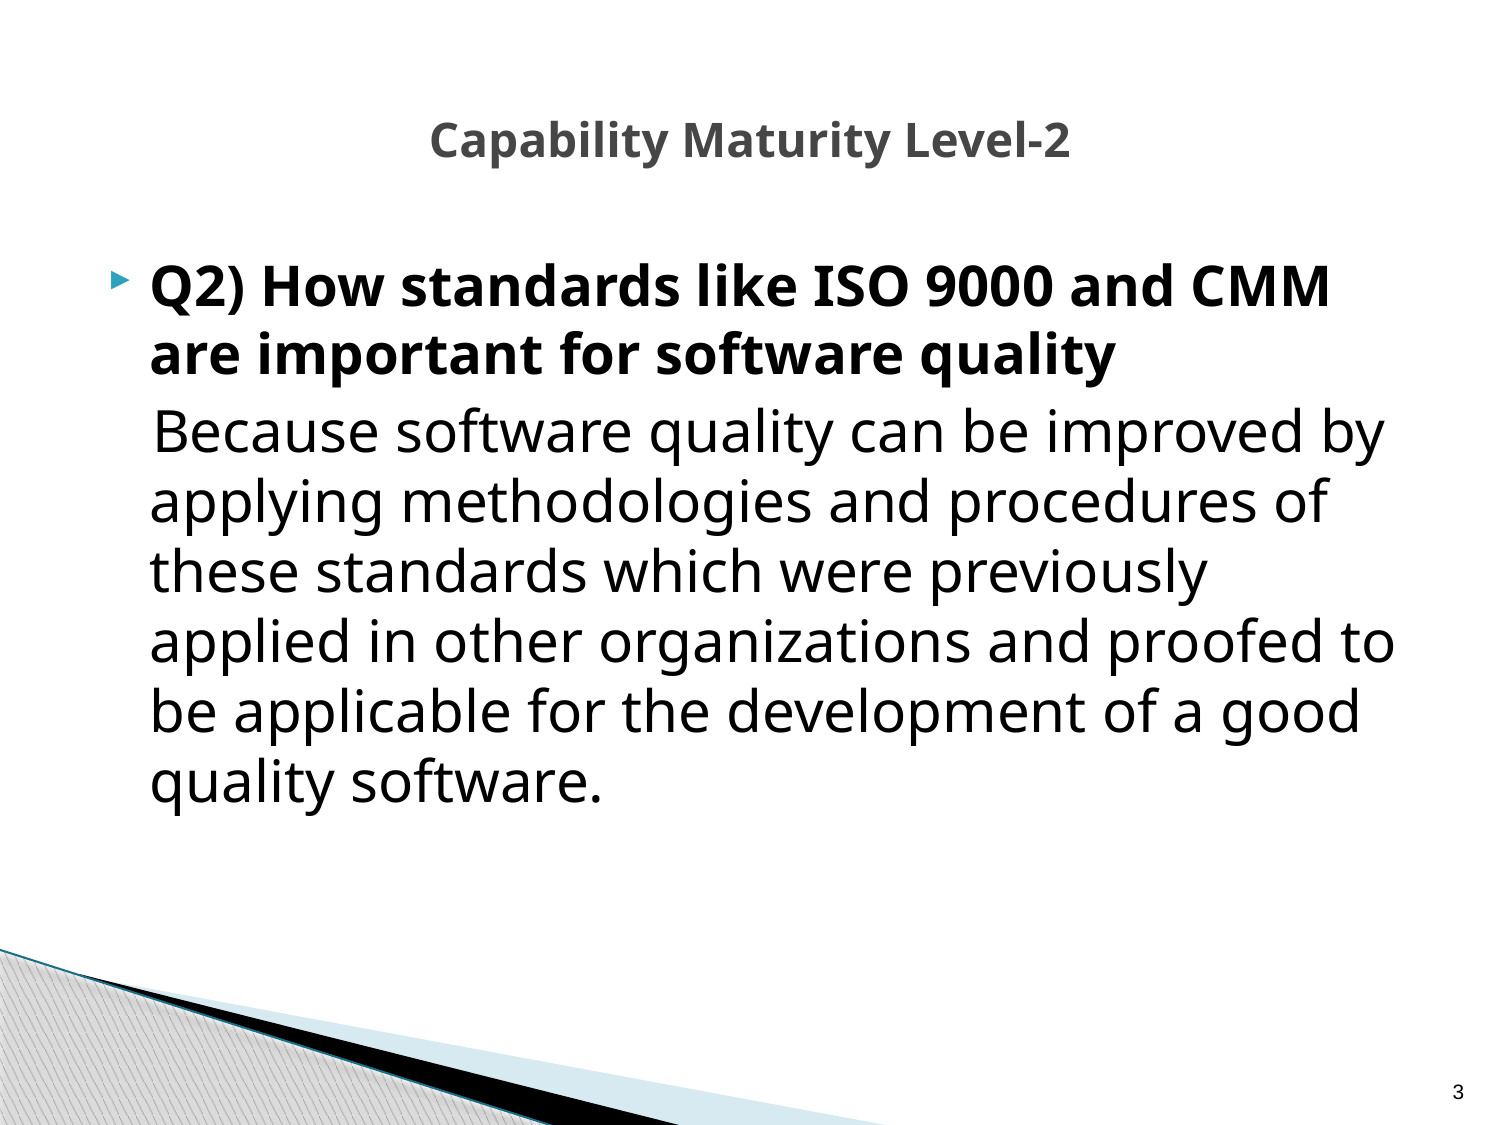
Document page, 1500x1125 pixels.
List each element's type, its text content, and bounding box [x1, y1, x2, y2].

slide_number 3 [1418, 1051, 1479, 1112]
title Capability Maturity Level-2 [75, 45, 1425, 233]
list Q2) How standards like ISO 9000 and CMM are important for software quality Because software quality can be improved by applying methodologies and procedures of these standards which were previously applied in other organizations and proofed to be applicable for the development of a good quality software. [74, 242, 1426, 986]
